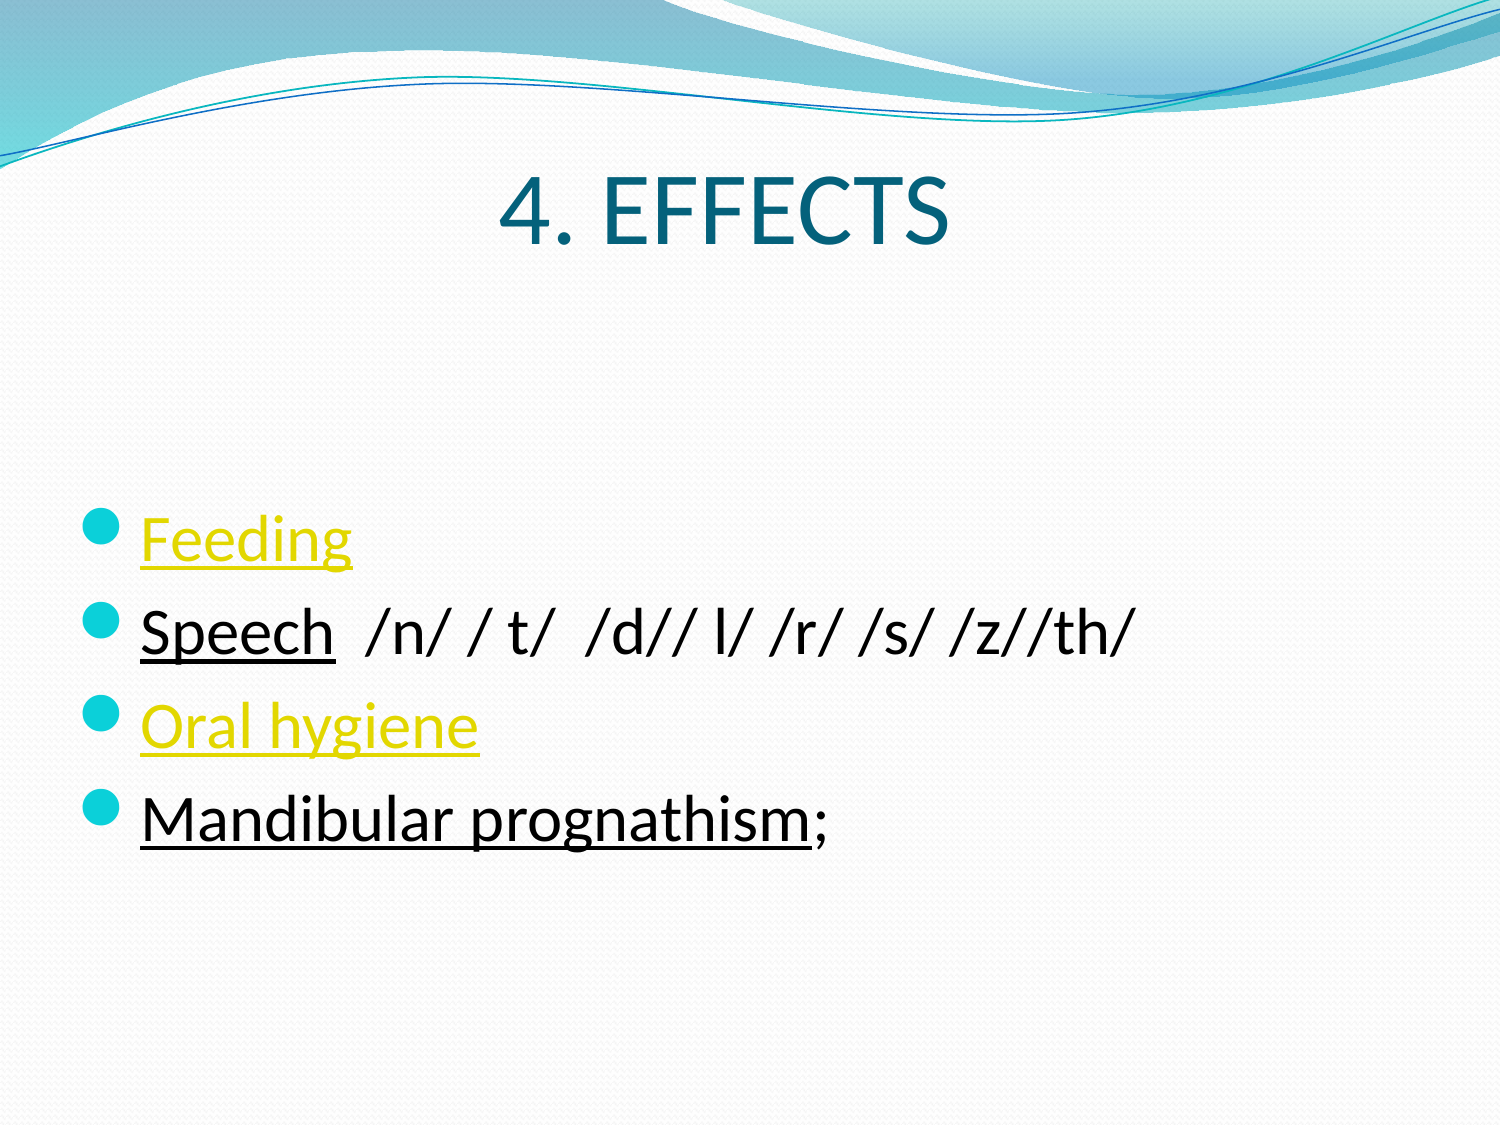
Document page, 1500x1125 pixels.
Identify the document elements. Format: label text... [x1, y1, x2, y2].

title 4. EFFECTS [50, 62, 1400, 266]
list Feeding Speech /n/ / t/ /d// l/ /r/ /s/ /z//th/ Oral hygiene Mandibular prognathism; [62, 487, 1413, 1125]
